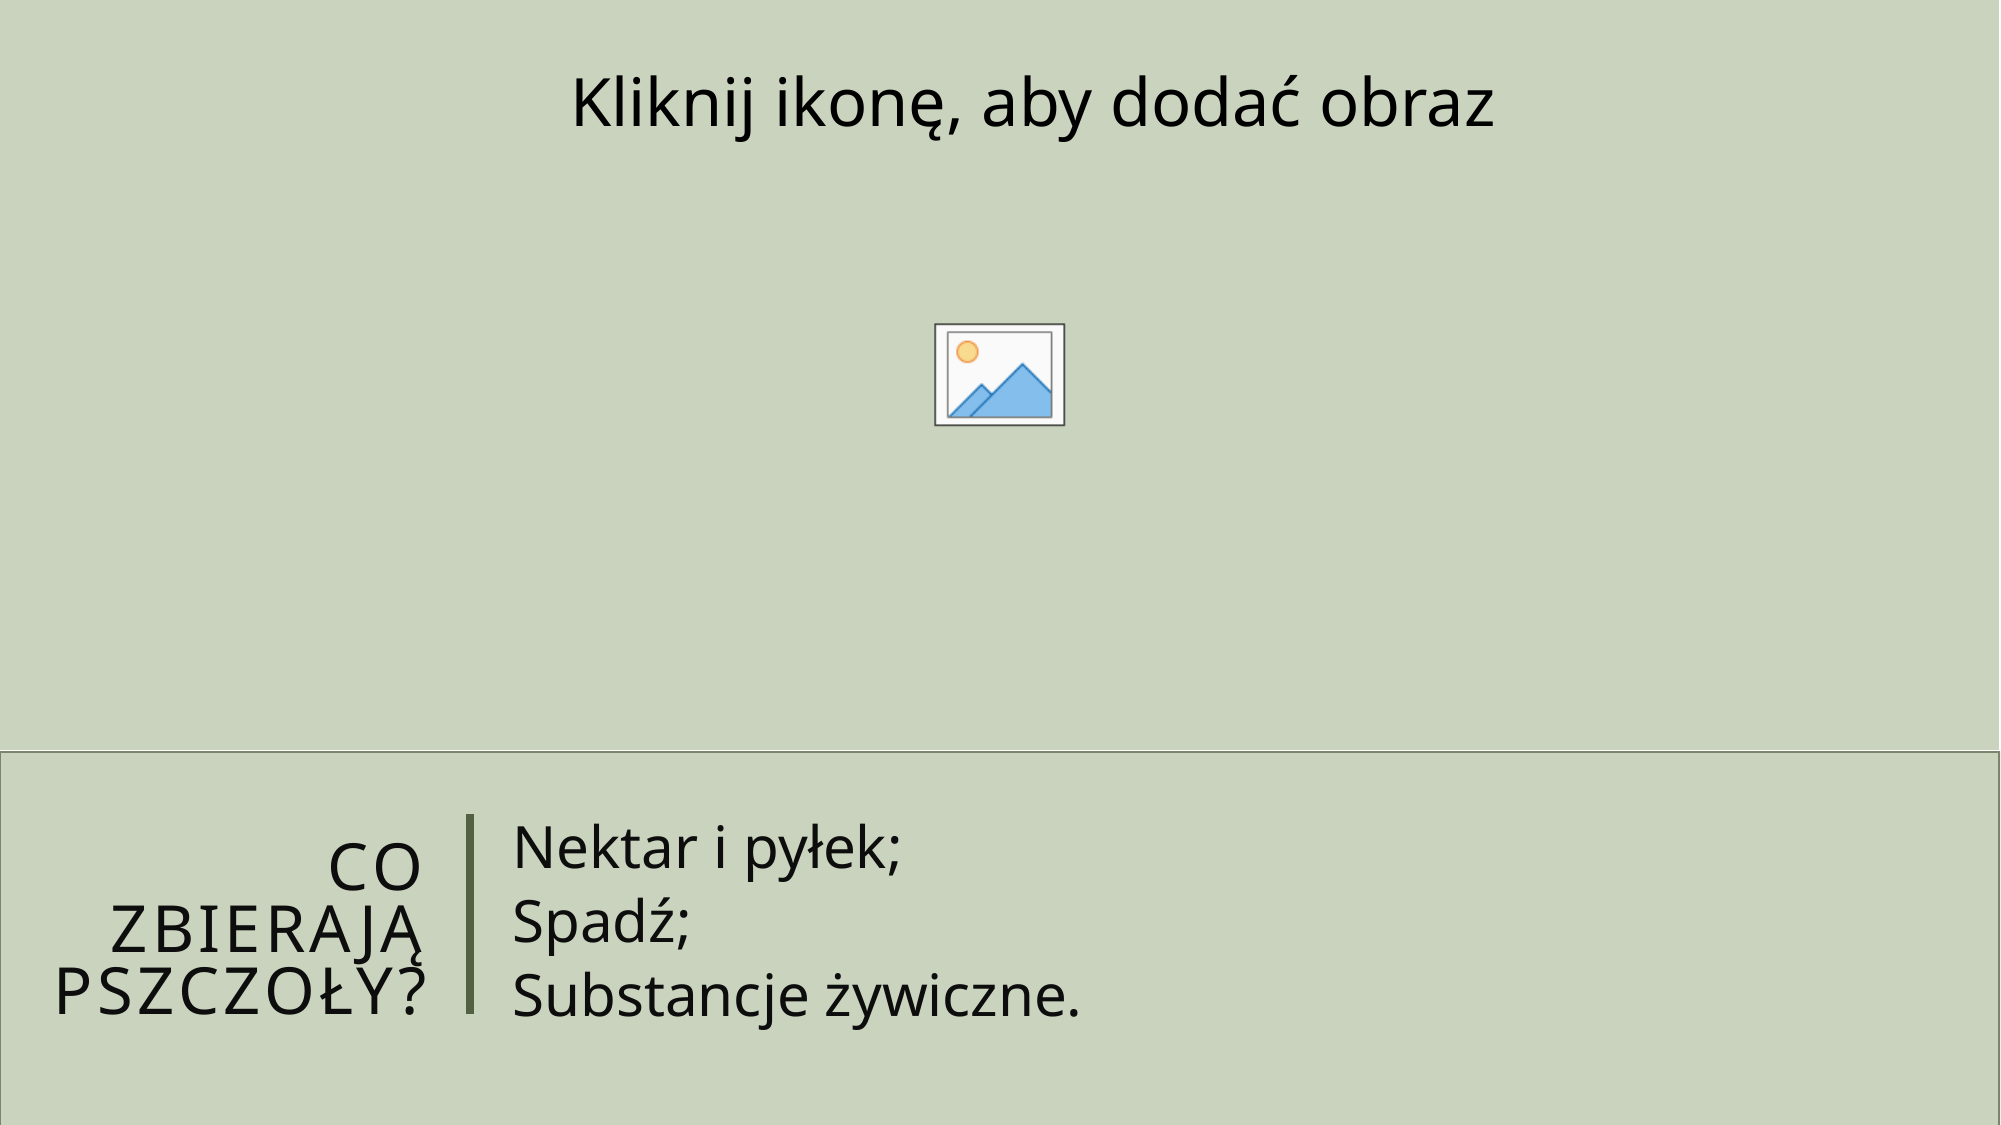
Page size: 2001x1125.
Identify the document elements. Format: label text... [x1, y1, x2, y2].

title Co zbierają pszczoły? [17, 813, 443, 1054]
picture [0, 0, 2000, 751]
list Nektar i pyłek; Spadź; Substancje żywiczne. [497, 768, 1983, 1070]
